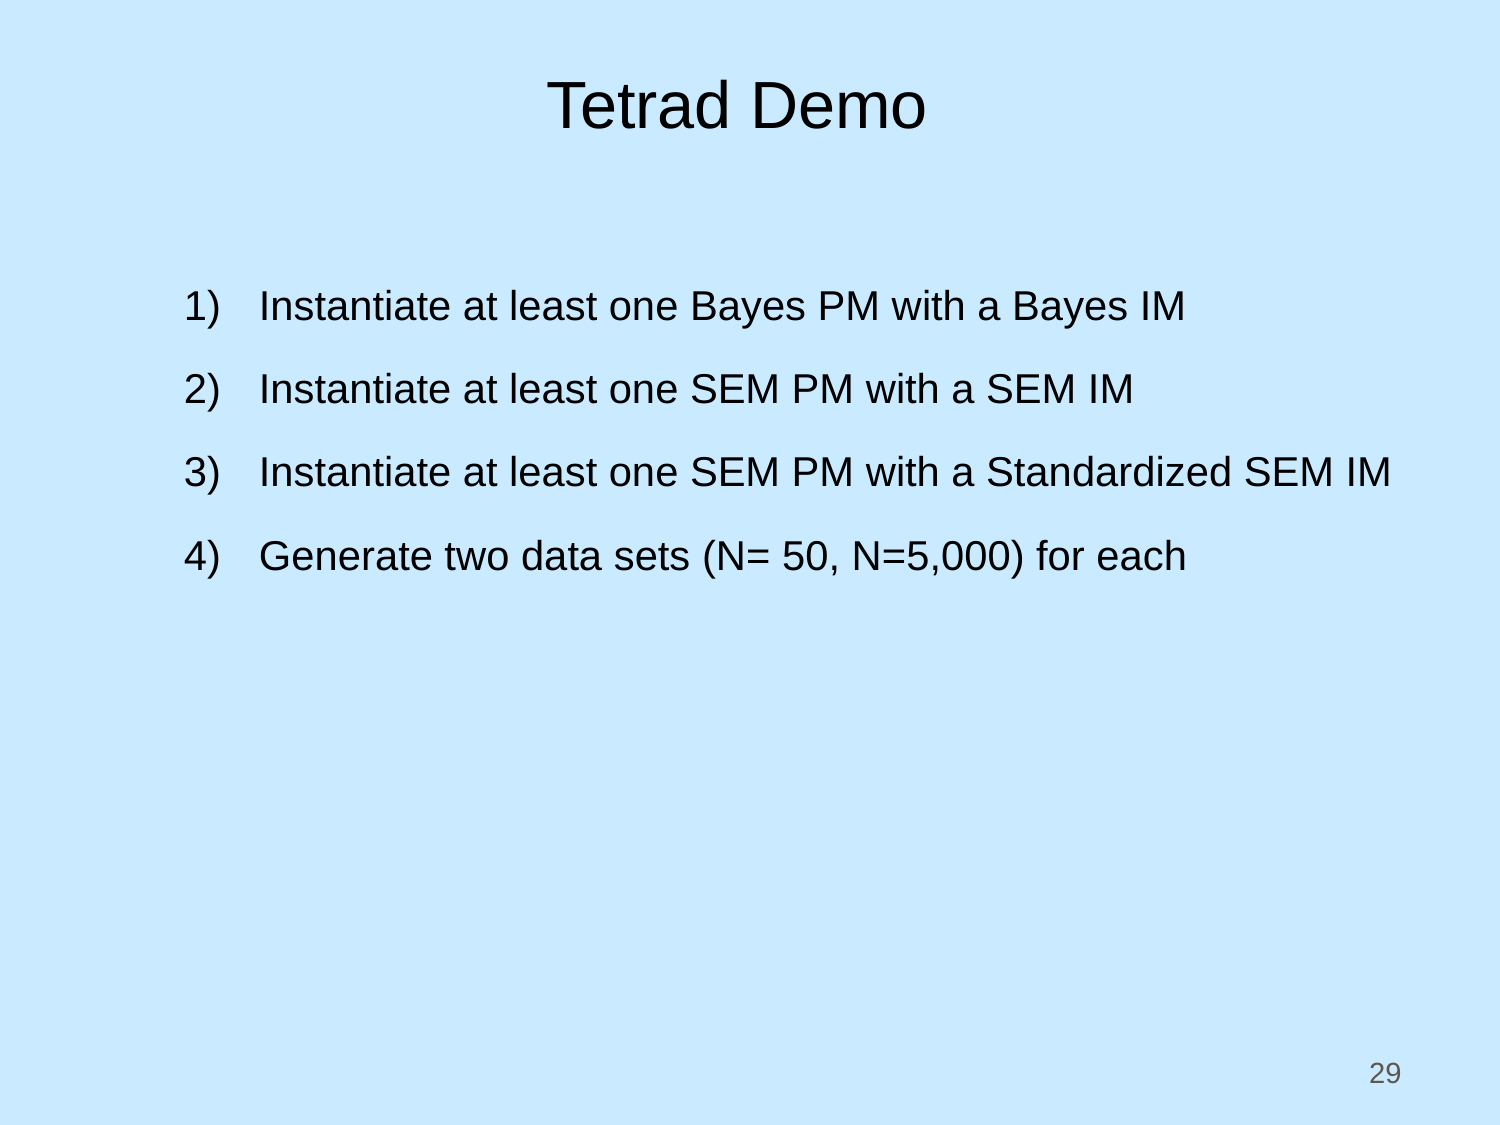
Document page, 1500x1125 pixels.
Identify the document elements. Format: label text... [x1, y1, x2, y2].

slide_number 29 [1103, 1021, 1417, 1098]
text_box Instantiate at least one Bayes PM with a Bayes IM Instantiate at least one SEM PM with a SEM IM Instantiate at least one SEM PM with a Standardized SEM IM Generate two data sets (N= 50, N=5,000) for each [169, 245, 1436, 584]
title Tetrad Demo [99, 28, 1376, 150]
